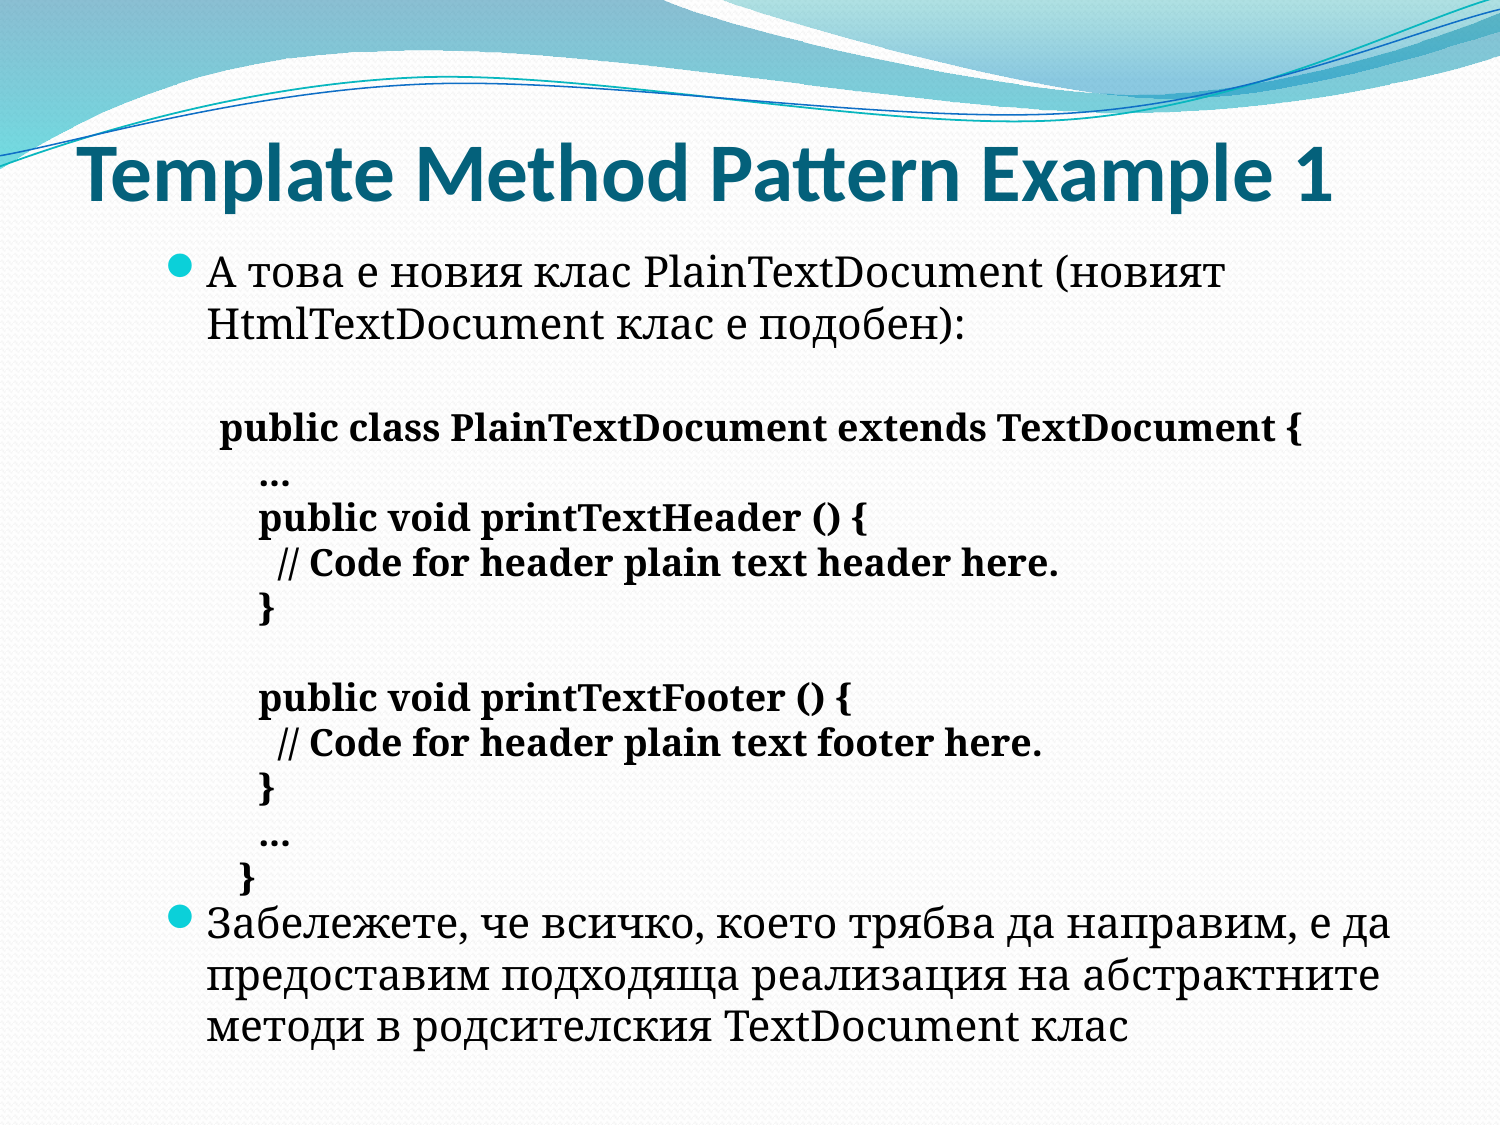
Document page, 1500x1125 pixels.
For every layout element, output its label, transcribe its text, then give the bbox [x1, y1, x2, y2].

text_box public class PlainTextDocument extends TextDocument { ... public void printTextHeader () { // Code for header plain text header here. } public void printTextFooter () { // Code for header plain text footer here. } ... } [194, 397, 1341, 907]
title Template Method Pattern Example 1 [76, 30, 1427, 219]
list А това е новия клас PlainTextDocument (новият HtmlTextDocument клас е подобен): Забележете, че всичко, което трябва да направим, е да предоставим подходяща реализация на абстрактните методи в родсителския TextDocument клас [150, 237, 1425, 1083]
